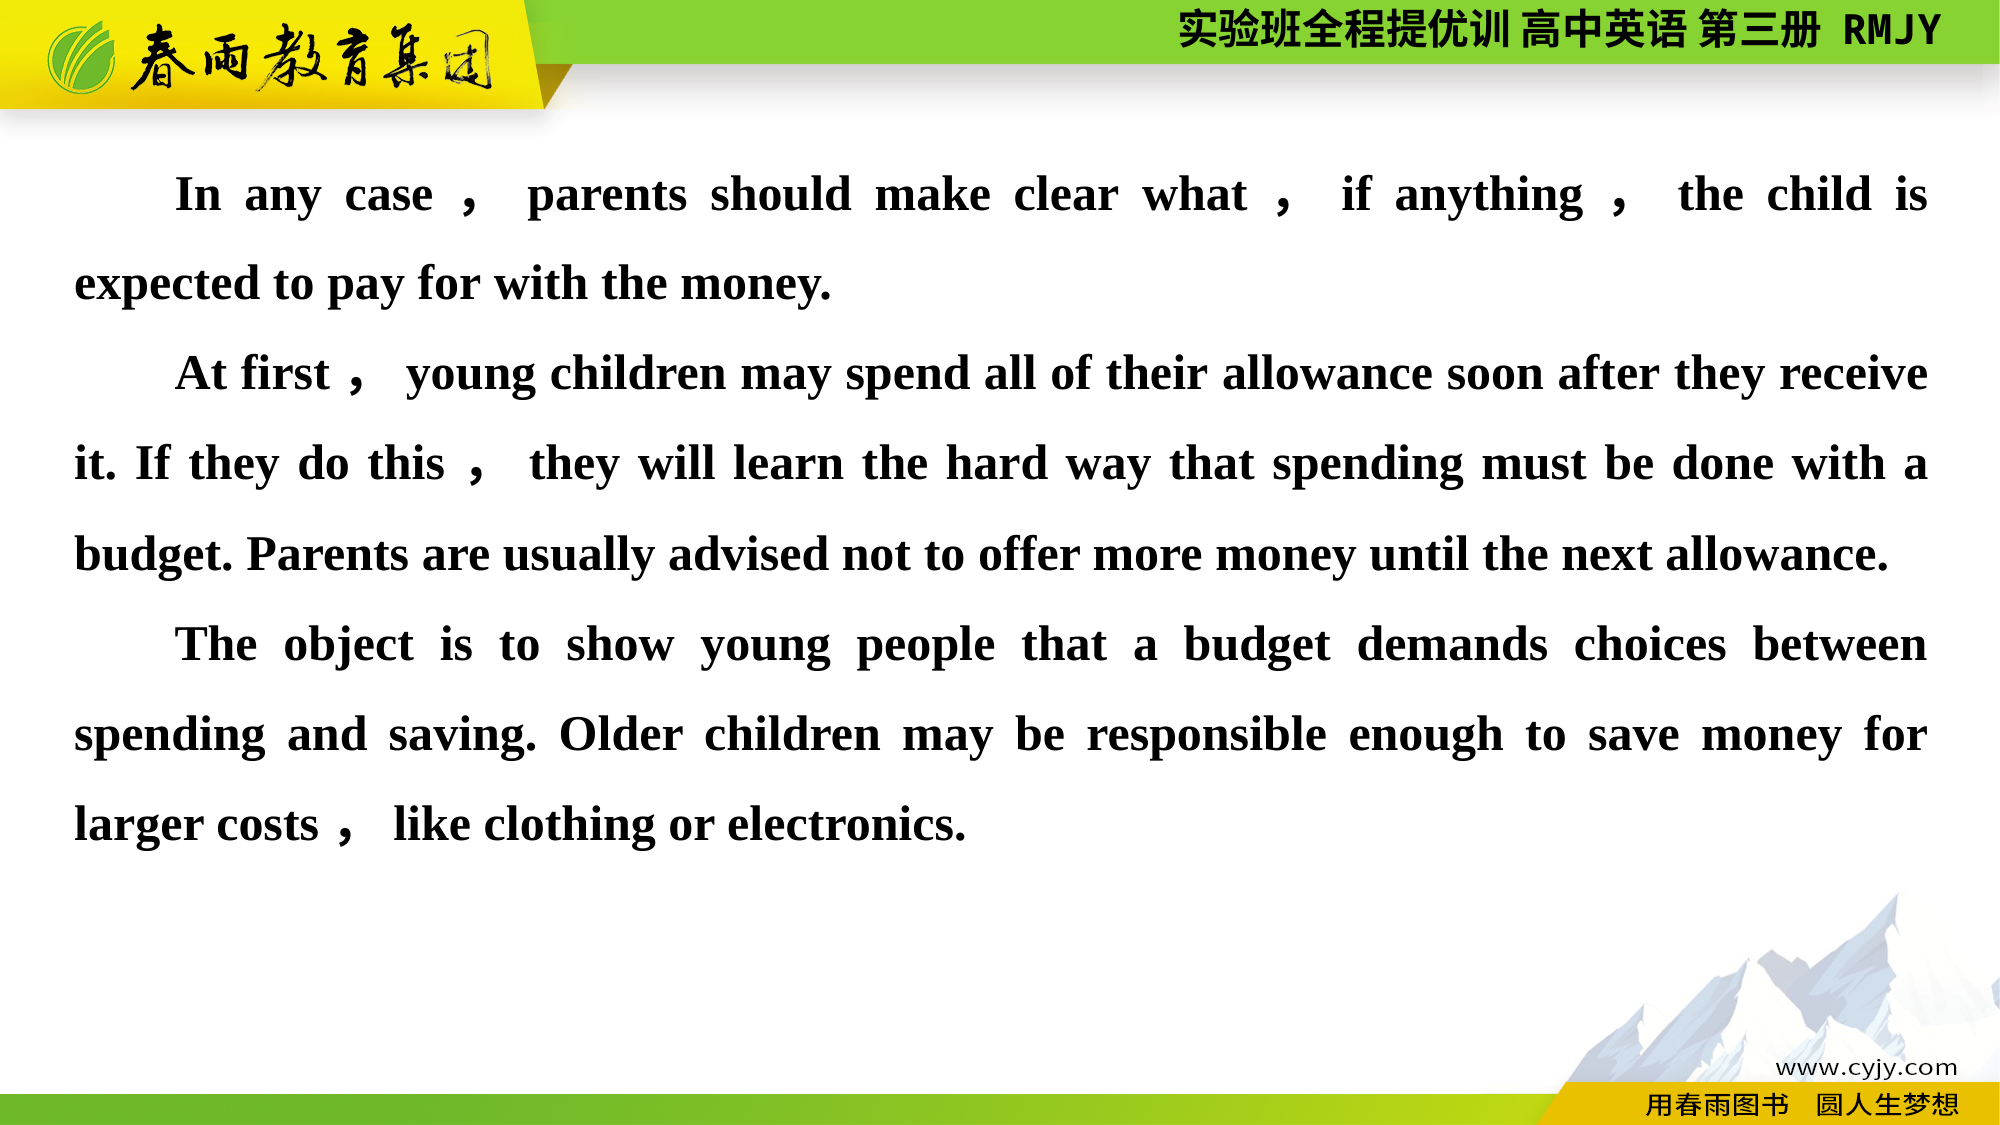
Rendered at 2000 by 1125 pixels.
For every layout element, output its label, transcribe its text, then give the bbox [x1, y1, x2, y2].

list In any case，parents should make clear what，if anything，the child is expected to pay for with the money. At first，young children may spend all of their allowance soon after they receive it. If they do this，they will learn the hard way that spending must be done with a budget. Parents are usually advised not to offer more money until the next allowance. The object is to show young people that a budget demands choices between spending and saving. Older children may be responsible enough to save money for larger costs，like clothing or electronics. [59, 122, 1944, 865]
picture [0, 0, 2000, 1125]
